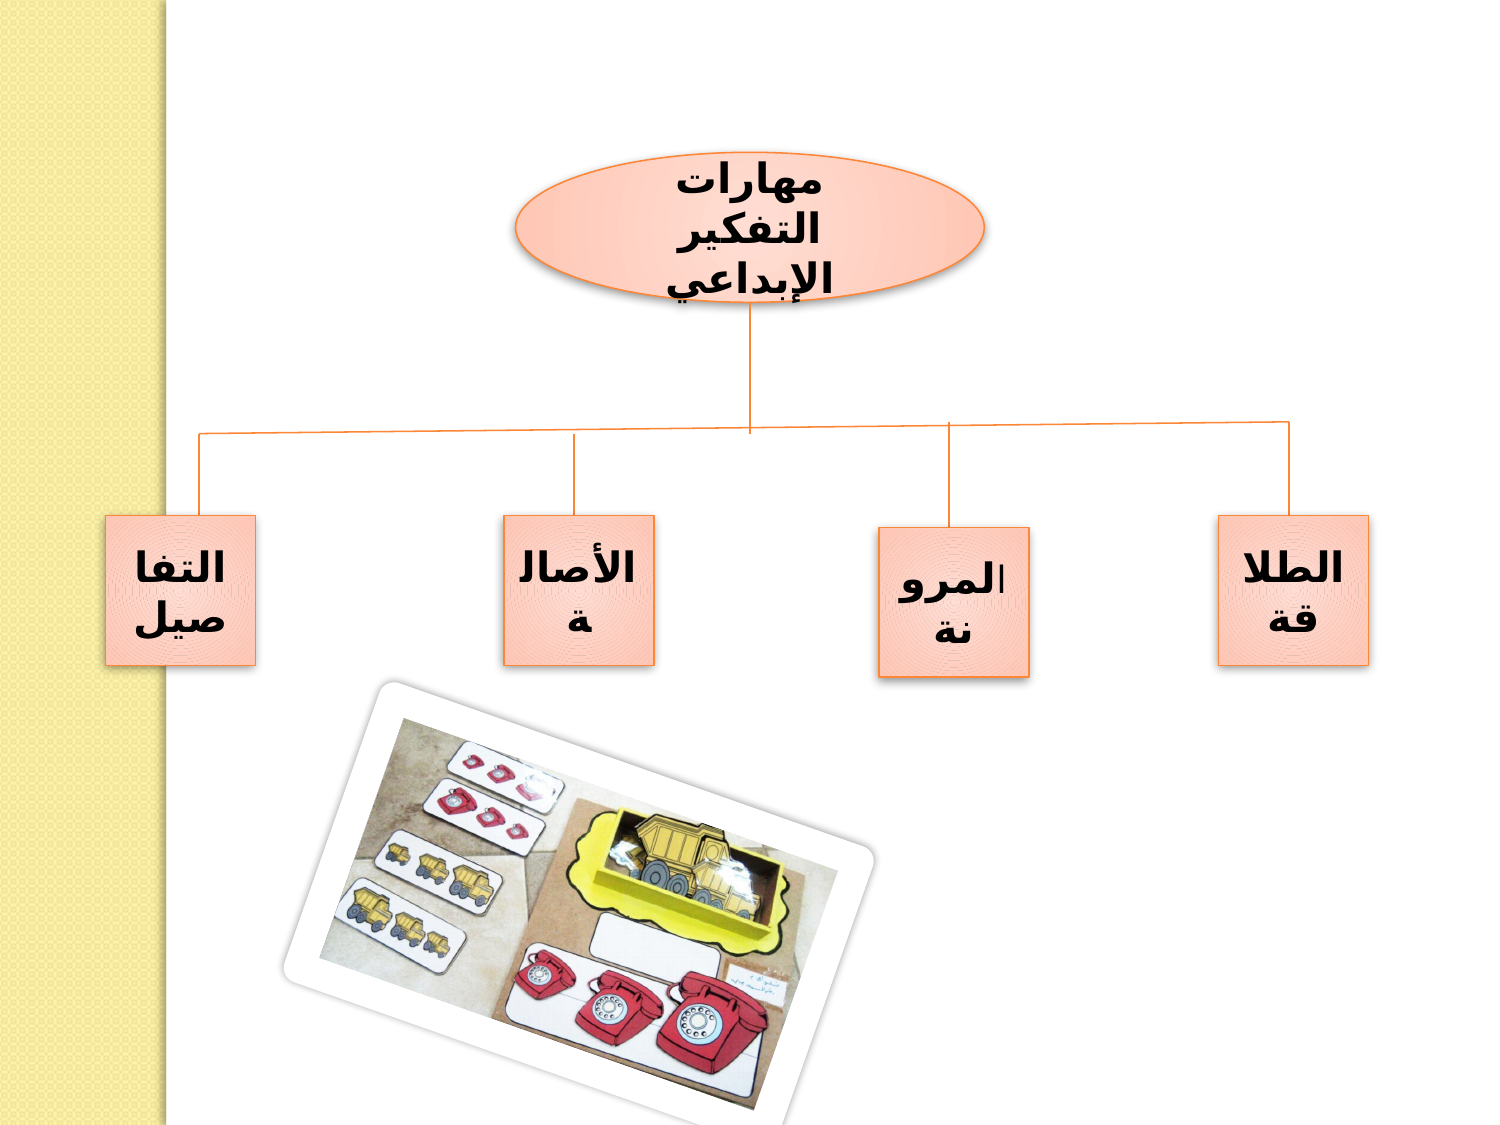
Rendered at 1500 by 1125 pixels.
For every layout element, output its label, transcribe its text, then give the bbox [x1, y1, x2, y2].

text_box الأصالة [503, 515, 655, 666]
text_box المرونة [878, 527, 1030, 678]
text_box مهارات التفكير الإبداعي [514, 151, 986, 304]
picture [320, 719, 837, 1110]
text_box الطلاقة [1218, 515, 1369, 666]
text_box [198, 421, 1290, 434]
text_box التفاصيل [105, 515, 256, 666]
